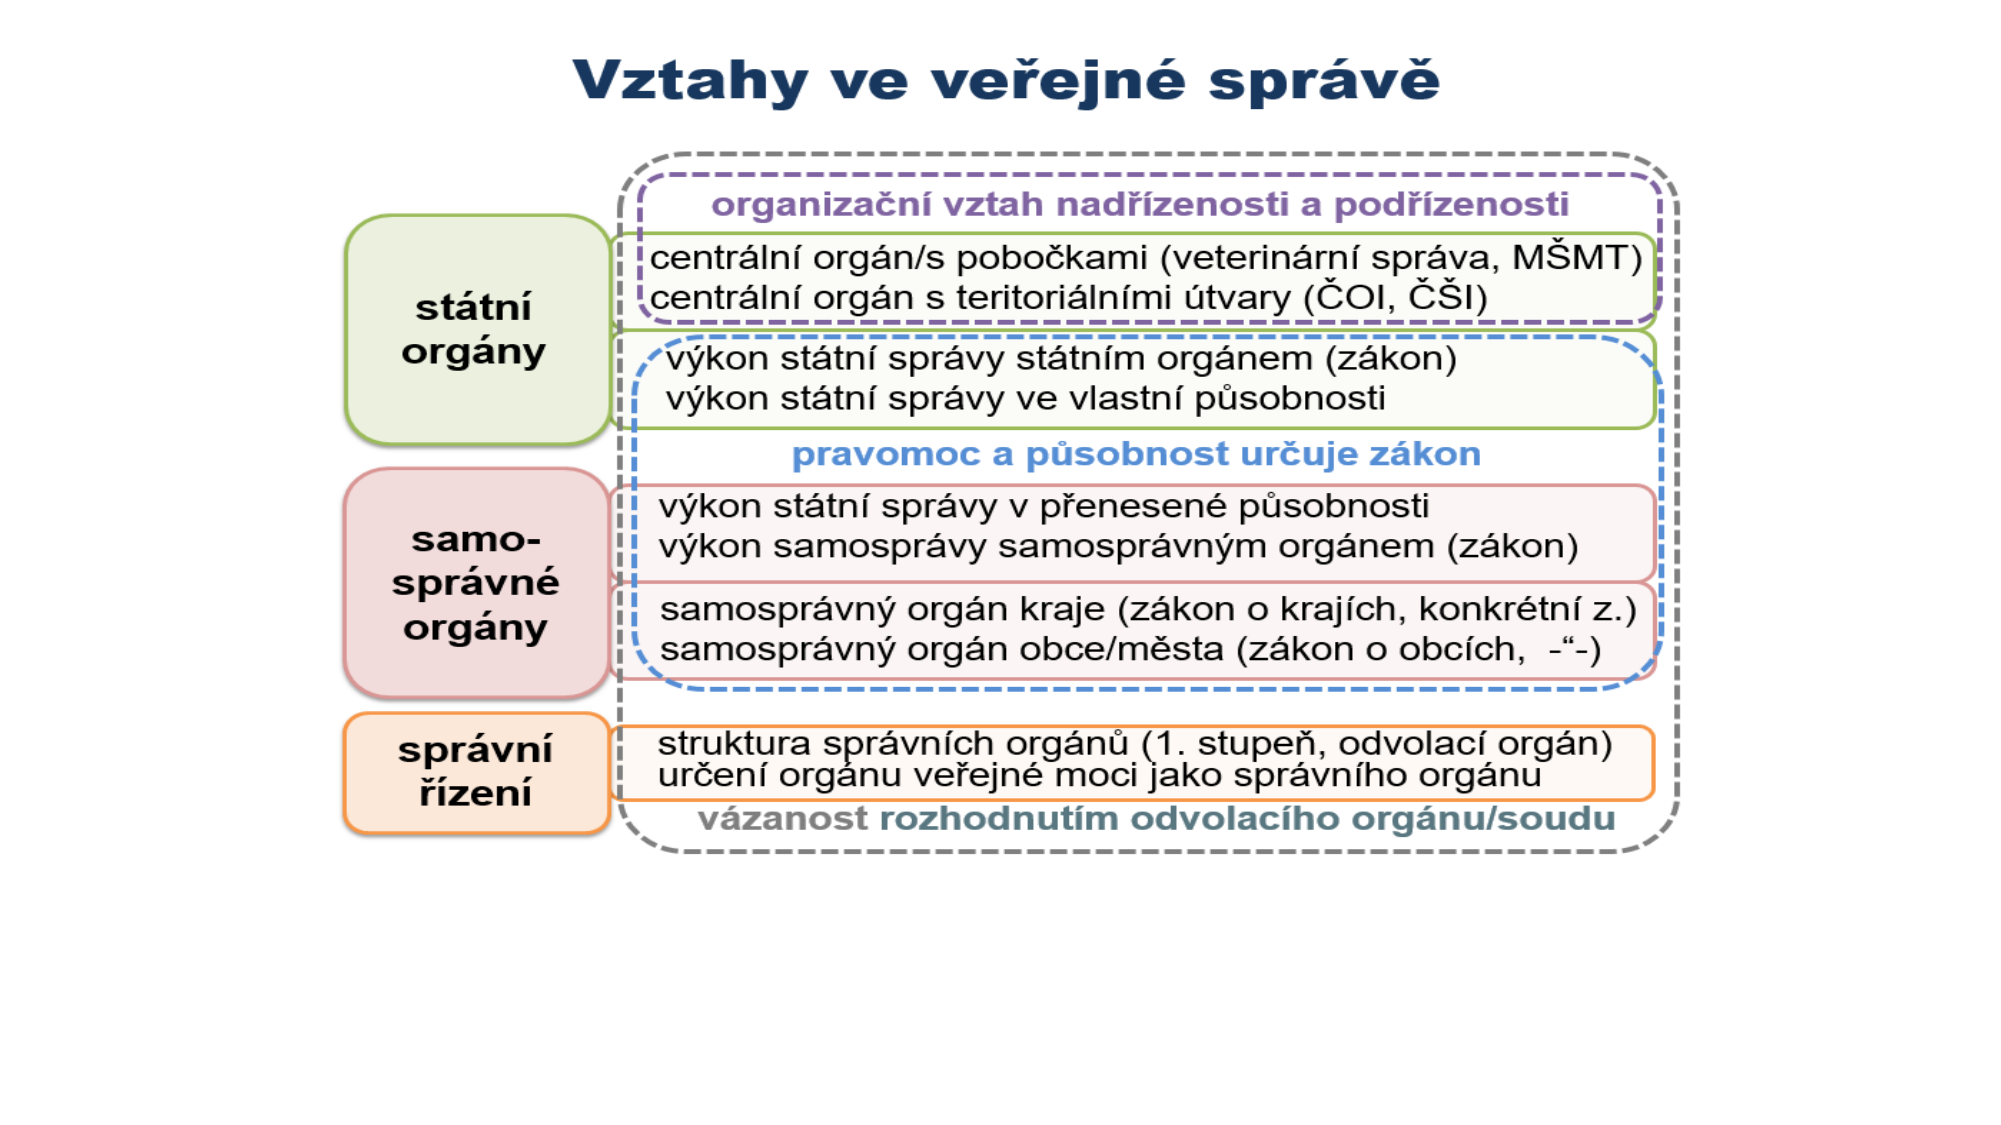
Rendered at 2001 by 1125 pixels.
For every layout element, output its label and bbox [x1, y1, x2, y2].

list [294, 0, 1706, 882]
